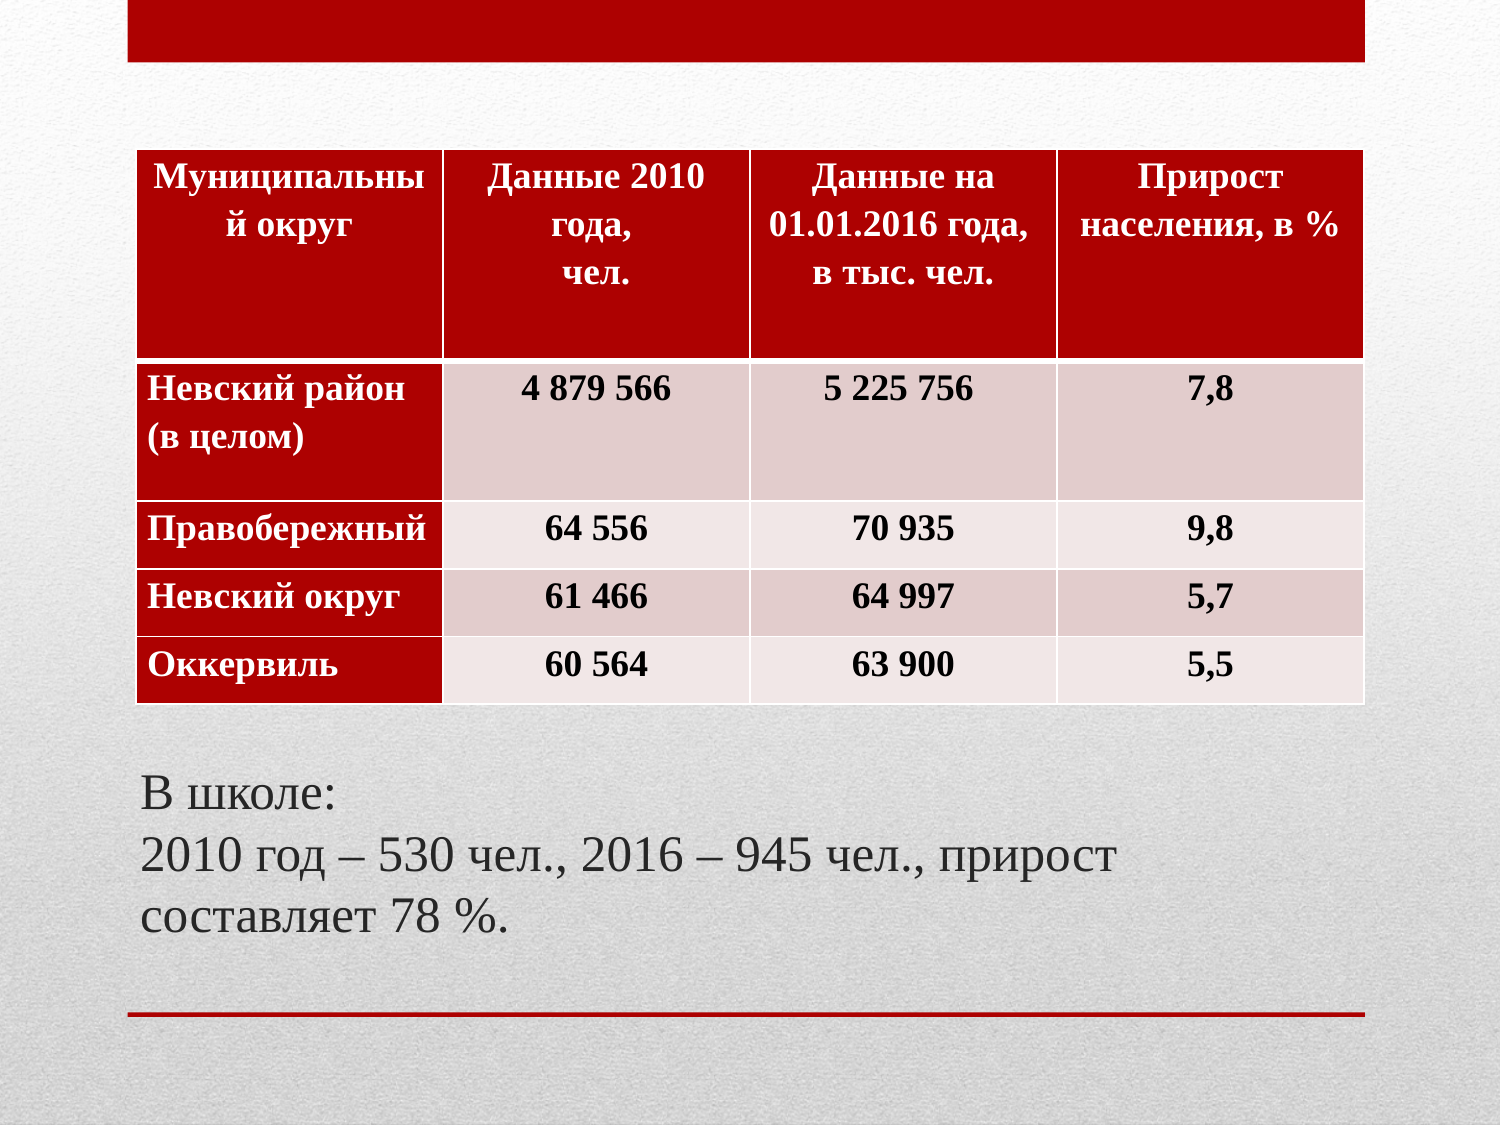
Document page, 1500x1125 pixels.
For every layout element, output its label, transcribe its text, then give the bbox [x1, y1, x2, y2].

table_cell 61 466 [444, 570, 749, 636]
table_cell Невский округ [137, 570, 442, 636]
table_header Данные на 01.01.2016 года, в тыс. чел. [751, 150, 1056, 358]
table_cell 5 225 756 [751, 364, 1056, 500]
title В школе: 2010 год – 530 чел., 2016 – 945 чел., прирост составляет 78 %. [125, 750, 1238, 1013]
table_cell 7,8 [1058, 364, 1363, 500]
table_cell 5,5 [1058, 637, 1363, 703]
table_header Муниципальный округ [137, 150, 442, 358]
table_cell 9,8 [1058, 502, 1363, 568]
table_cell 70 935 [751, 502, 1056, 568]
table_cell 60 564 [444, 637, 749, 703]
table_cell 64 556 [444, 502, 749, 568]
table_cell 4 879 566 [444, 364, 749, 500]
table_header Данные 2010 года, чел. [444, 150, 749, 358]
table_header Прирост населения, в % [1058, 150, 1363, 358]
table_cell 64 997 [751, 570, 1056, 636]
table_cell Невский район (в целом) [137, 364, 442, 500]
table_cell Правобережный [137, 502, 442, 568]
table_cell Оккервиль [137, 637, 442, 703]
table_cell 5,7 [1058, 570, 1363, 636]
table_cell 63 900 [751, 637, 1056, 703]
